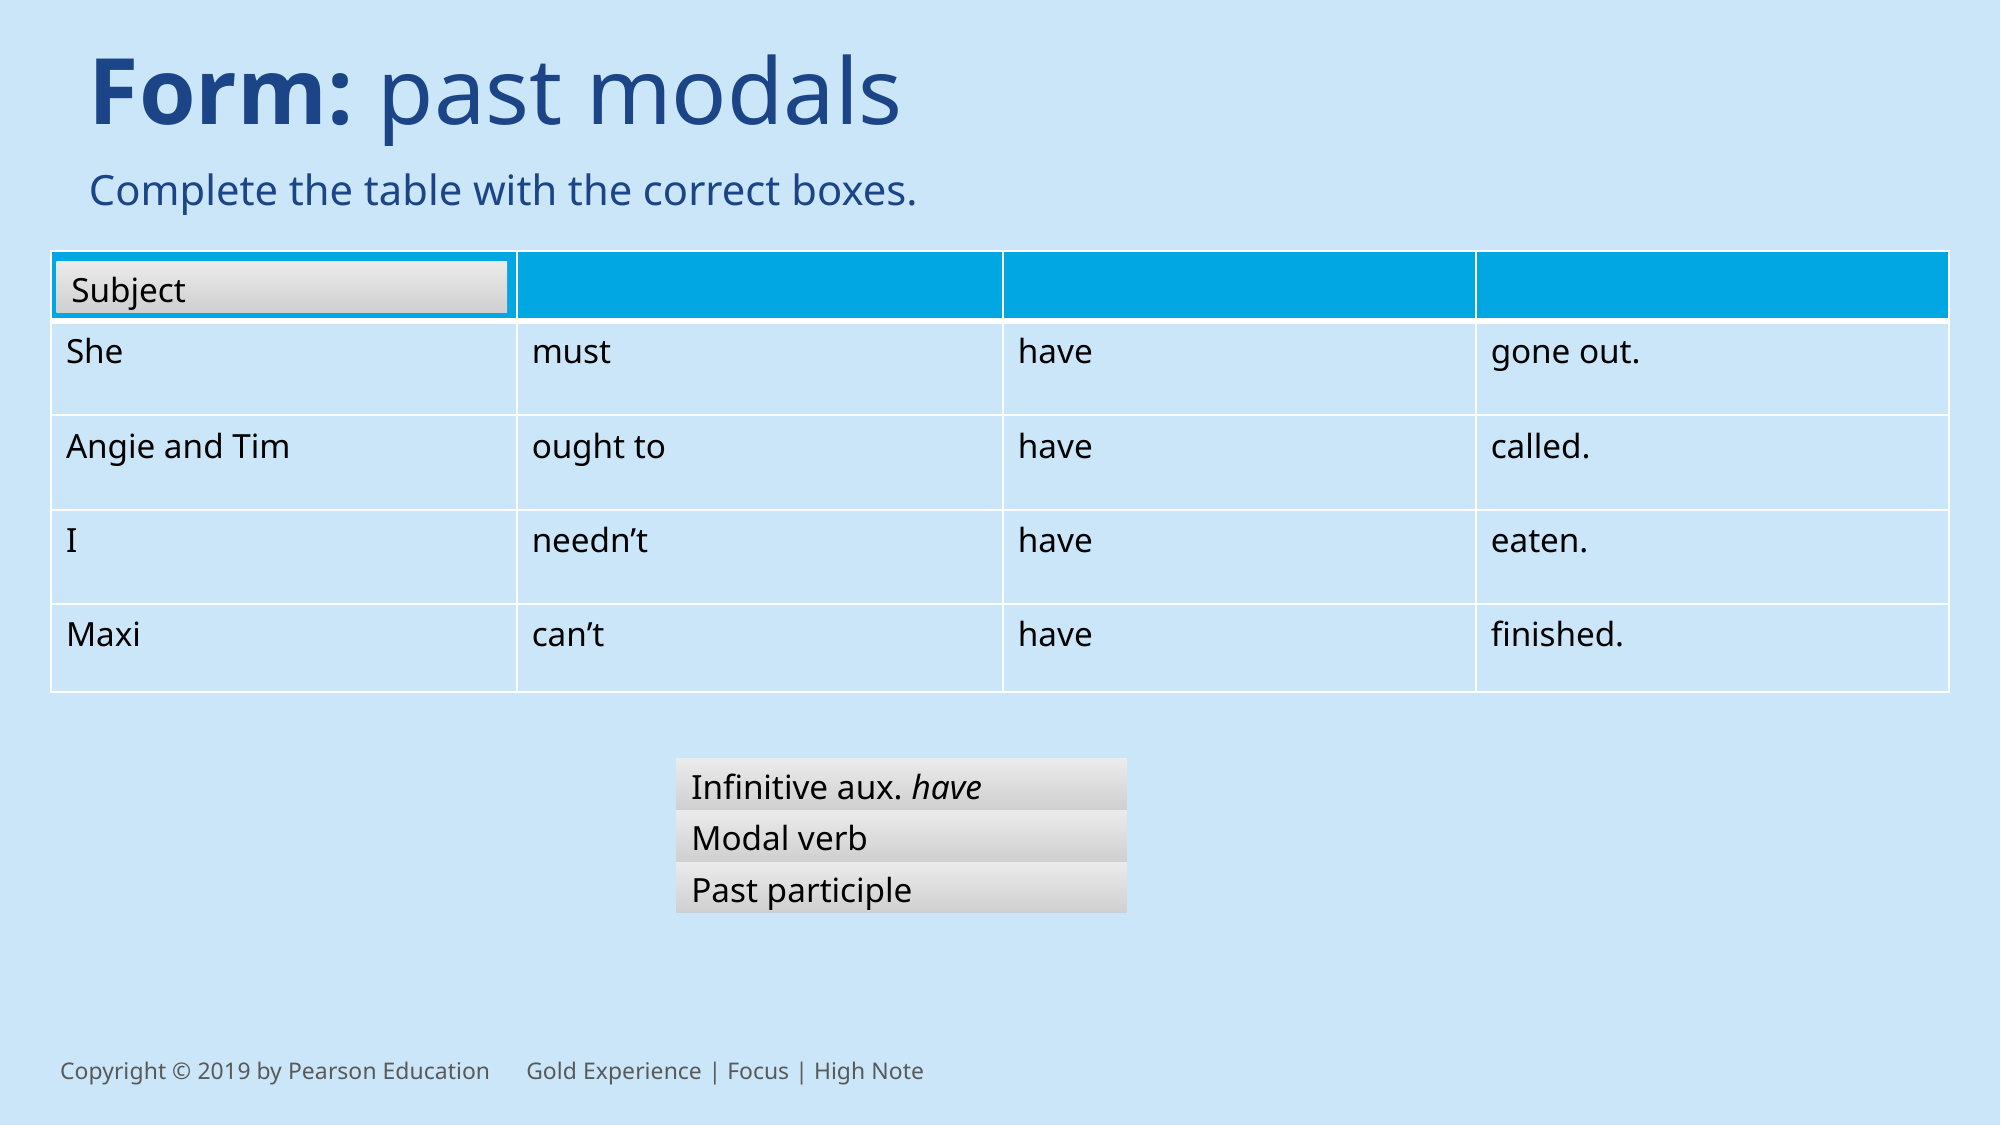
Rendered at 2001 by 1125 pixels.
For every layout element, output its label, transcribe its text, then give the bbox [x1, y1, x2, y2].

table_cell have [1004, 416, 1475, 509]
table_cell finished. [1477, 605, 1948, 691]
text_box Past participle [676, 862, 1127, 913]
table_cell can’t [518, 605, 1002, 691]
text_box Modal verb [676, 810, 1127, 862]
text_box Form: past modals [73, 37, 1716, 162]
table_header [1477, 252, 1948, 318]
text_box Complete the table with the correct boxes. [73, 162, 1795, 230]
table_header [1004, 252, 1475, 318]
table_cell have [1004, 605, 1475, 691]
footer Copyright © 2019 by Pearson Education Gold Experience | Focus | High Note [45, 1040, 1084, 1101]
table_cell needn’t [518, 511, 1002, 603]
table_cell Angie and Tim [52, 416, 516, 509]
table_cell I [52, 511, 516, 603]
table_cell ought to [518, 416, 1002, 509]
table_cell gone out. [1477, 324, 1948, 414]
text_box Infinitive aux. have [676, 758, 1127, 810]
table_cell She [52, 324, 516, 414]
table_cell must [518, 324, 1002, 414]
table_header [518, 252, 1002, 318]
table_cell Maxi [52, 605, 516, 691]
table_cell called. [1477, 416, 1948, 509]
table_header [52, 252, 516, 318]
table_cell have [1004, 324, 1475, 414]
table_cell eaten. [1477, 511, 1948, 603]
table_cell have [1004, 511, 1475, 603]
text_box Subject [56, 261, 508, 313]
